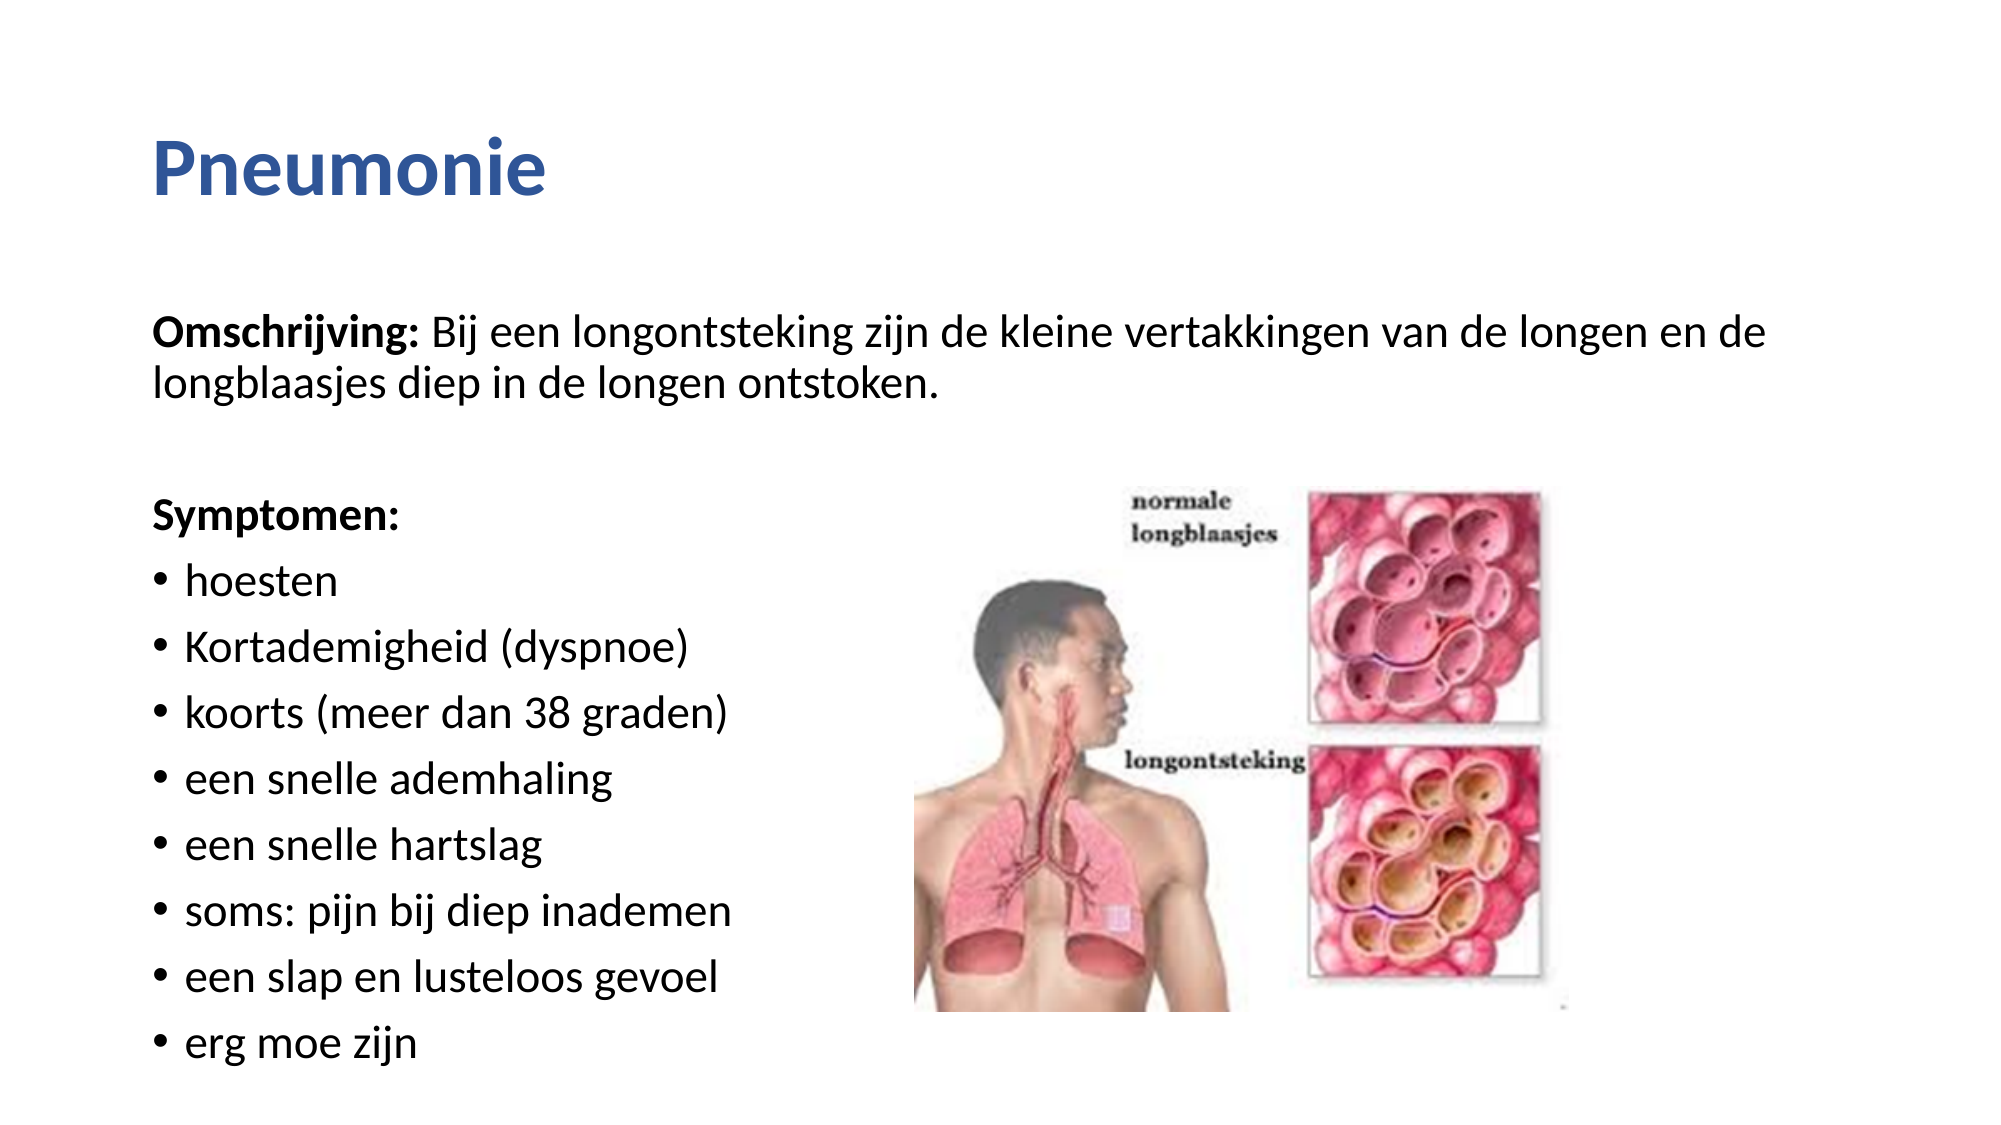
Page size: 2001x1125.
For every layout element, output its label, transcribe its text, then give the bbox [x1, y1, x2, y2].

list Omschrijving: Bij een longontsteking zijn de kleine vertakkingen van de longen en de longblaasjes diep in de longen ontstoken. Symptomen: hoesten Kortademigheid (dyspnoe) koorts (meer dan 38 graden) een snelle ademhaling een snelle hartslag soms: pijn bij diep inademen een slap en lusteloos gevoel erg moe zijn [137, 299, 1863, 1082]
title Pneumonie [137, 59, 1863, 278]
picture [913, 486, 1569, 1012]
